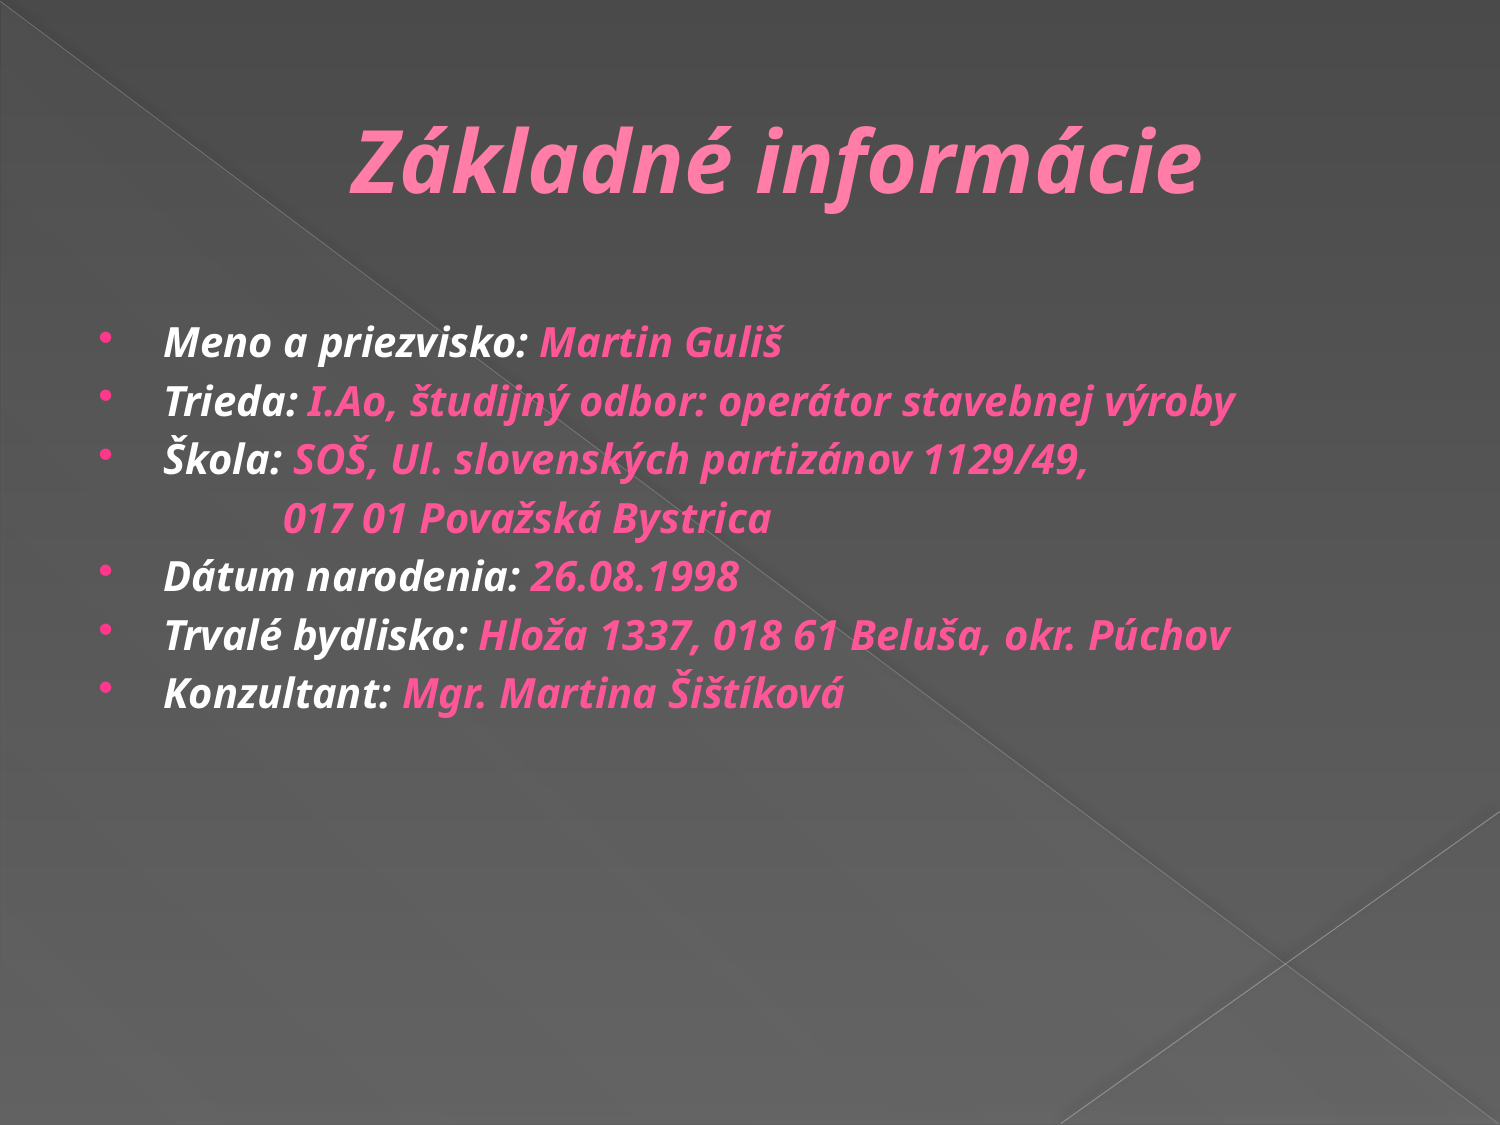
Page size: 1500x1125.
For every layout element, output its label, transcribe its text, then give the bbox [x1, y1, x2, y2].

list Meno a priezvisko: Martin Guliš Trieda: Ι.Ao, študijný odbor: operátor stavebnej výroby Škola: SOŠ, Ul. slovenských partizánov 1129/49, 017 01 Považská Bystrica Dátum narodenia: 26.08.1998 Trvalé bydlisko: Hloža 1337, 018 61 Beluša, okr. Púchov Konzultant: Mgr. Martina Šištíková [75, 308, 1425, 1059]
title Základné informácie [75, 43, 1425, 274]
